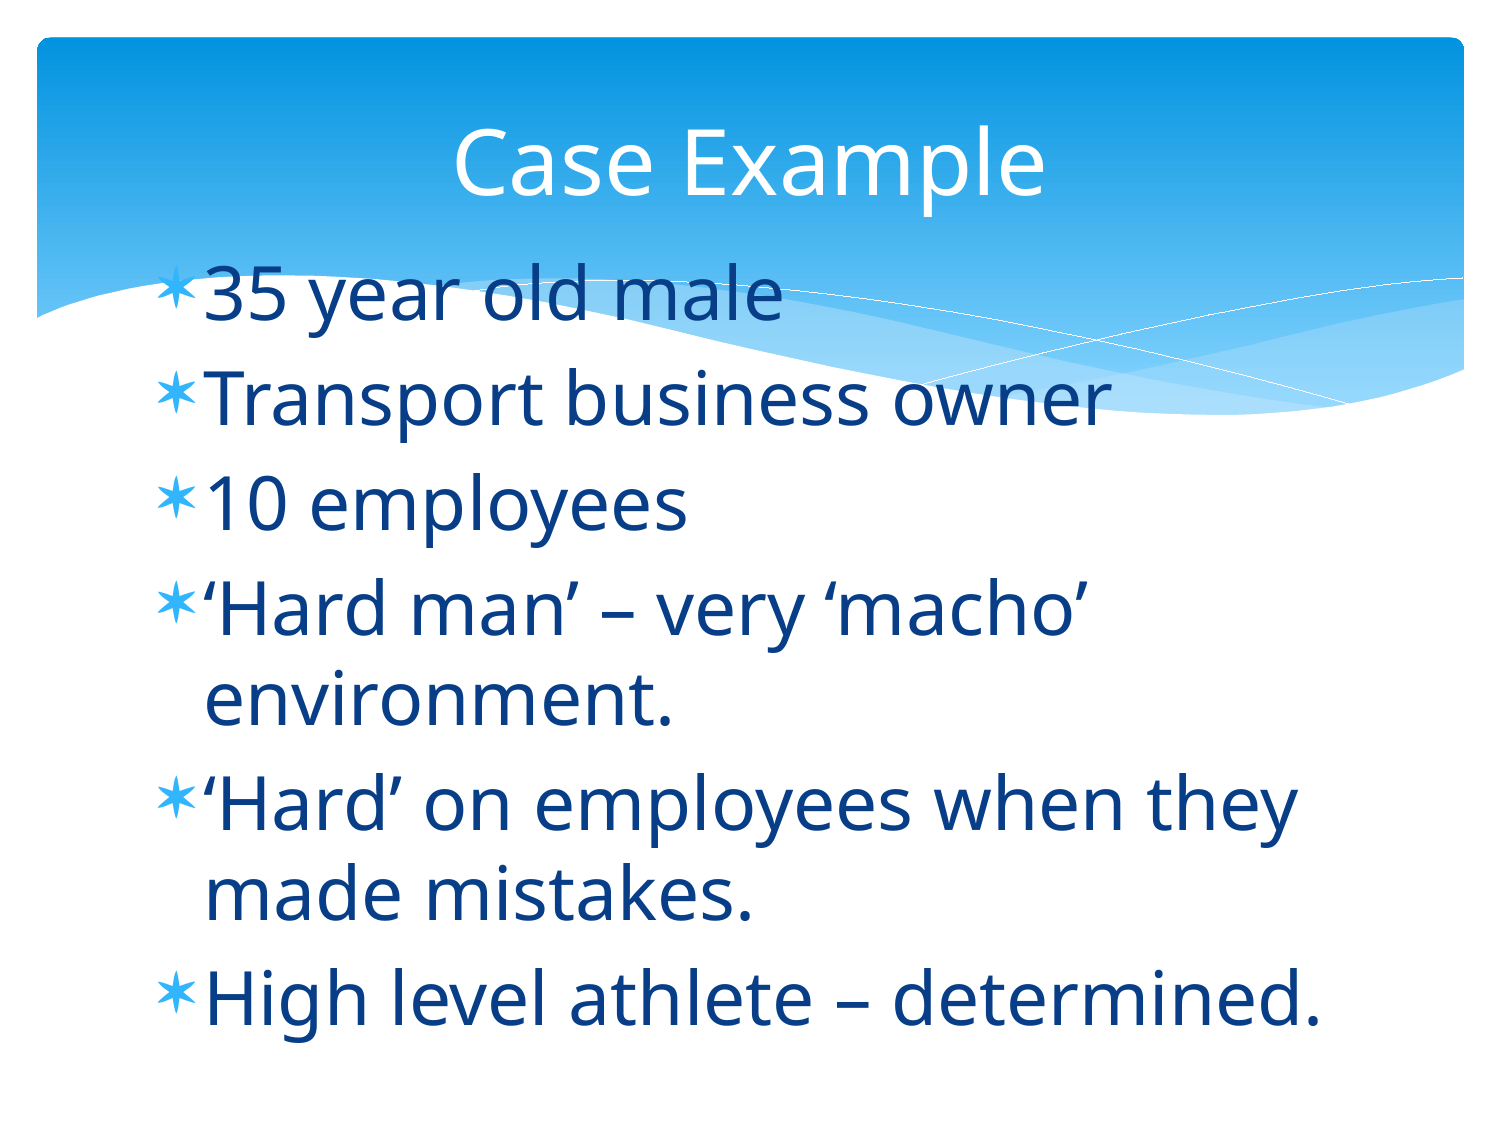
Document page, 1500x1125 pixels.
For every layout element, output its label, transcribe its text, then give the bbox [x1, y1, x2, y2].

title Case Example [75, 55, 1425, 261]
list 35 year old male Transport business owner 10 employees ‘Hard man’ – very ‘macho’ environment. ‘Hard’ on employees when they made mistakes. High level athlete – determined. [143, 261, 1359, 1063]
